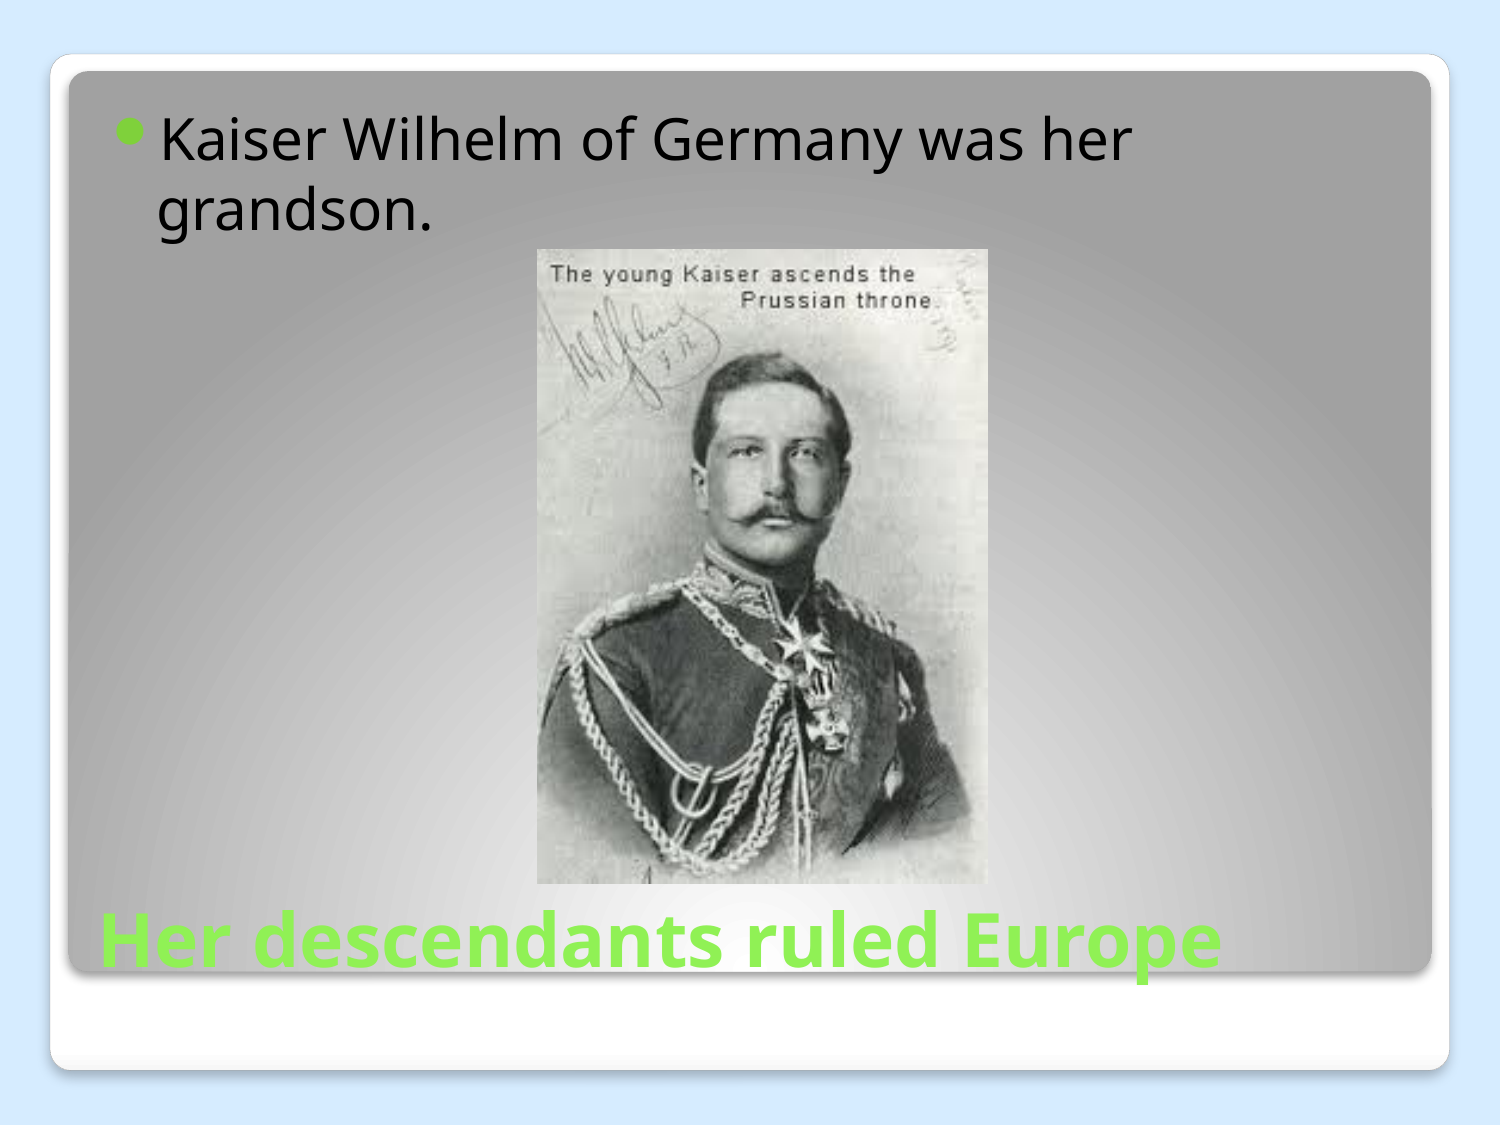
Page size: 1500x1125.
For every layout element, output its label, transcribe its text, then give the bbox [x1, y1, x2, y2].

title Her descendants ruled Europe [82, 817, 1425, 990]
list Kaiser Wilhelm of Germany was her grandson. [82, 86, 1425, 774]
picture [537, 249, 988, 884]
